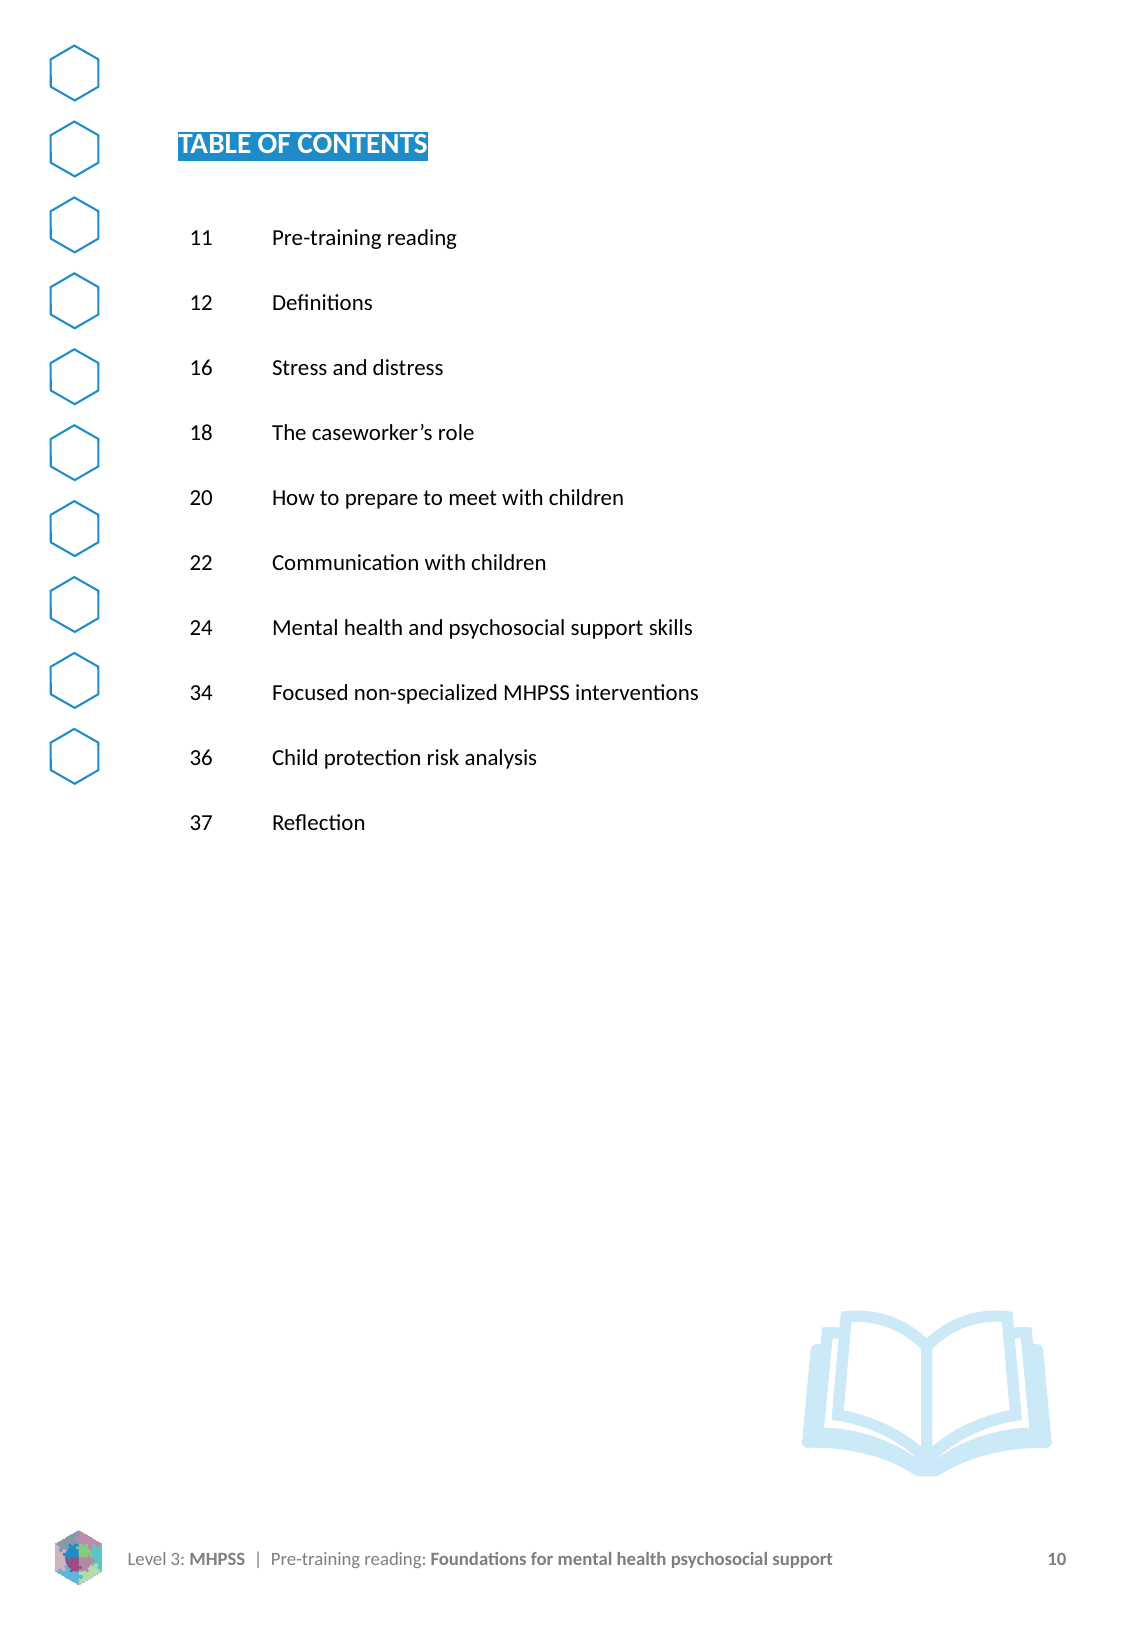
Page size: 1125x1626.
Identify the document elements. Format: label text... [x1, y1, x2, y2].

text_box [50, 273, 99, 329]
text_box [50, 349, 99, 405]
text_box [50, 501, 99, 557]
text_box [50, 121, 99, 177]
text_box TABLE OF CONTENTS [163, 116, 788, 167]
text_box [802, 1310, 1052, 1477]
text_box [50, 45, 99, 101]
text_box [50, 577, 99, 632]
picture [55, 1530, 102, 1585]
text_box 11 12 16 18 20 22 24 34 36 37 [174, 215, 258, 843]
text_box [50, 728, 99, 784]
text_box Pre-training reading Definitions Stress and distress The caseworker’s role How to prepare to meet with children Communication with children Mental health and psychosocial support skills Focused non-specialized MHPSS interventions Child protection risk analysis Reflection [258, 215, 1026, 843]
text_box [50, 653, 99, 708]
text_box [50, 197, 99, 253]
text_box [50, 425, 99, 481]
